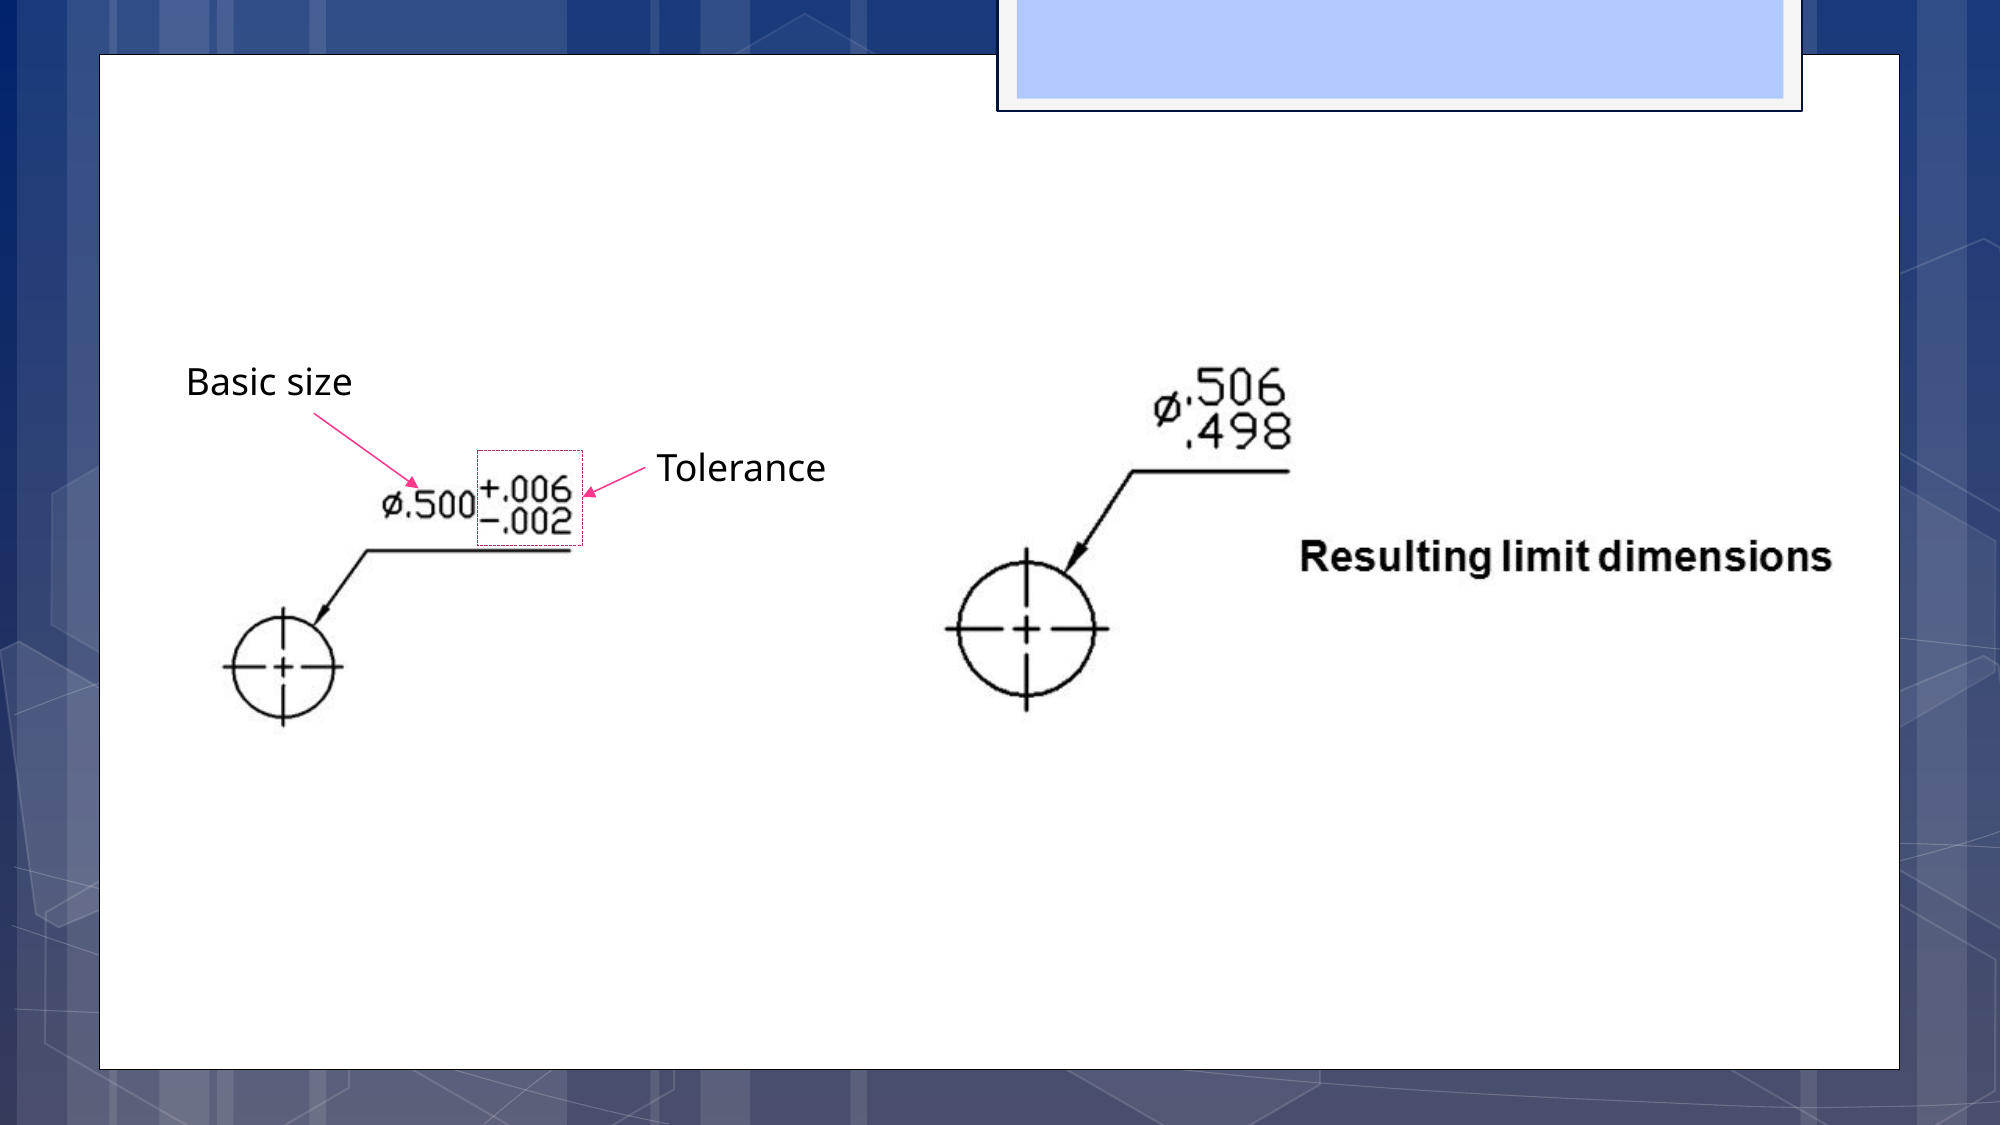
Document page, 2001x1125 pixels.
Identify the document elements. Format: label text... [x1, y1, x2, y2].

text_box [582, 467, 646, 498]
text_box Basic size [170, 350, 421, 411]
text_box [313, 413, 419, 489]
picture [160, 350, 1841, 742]
